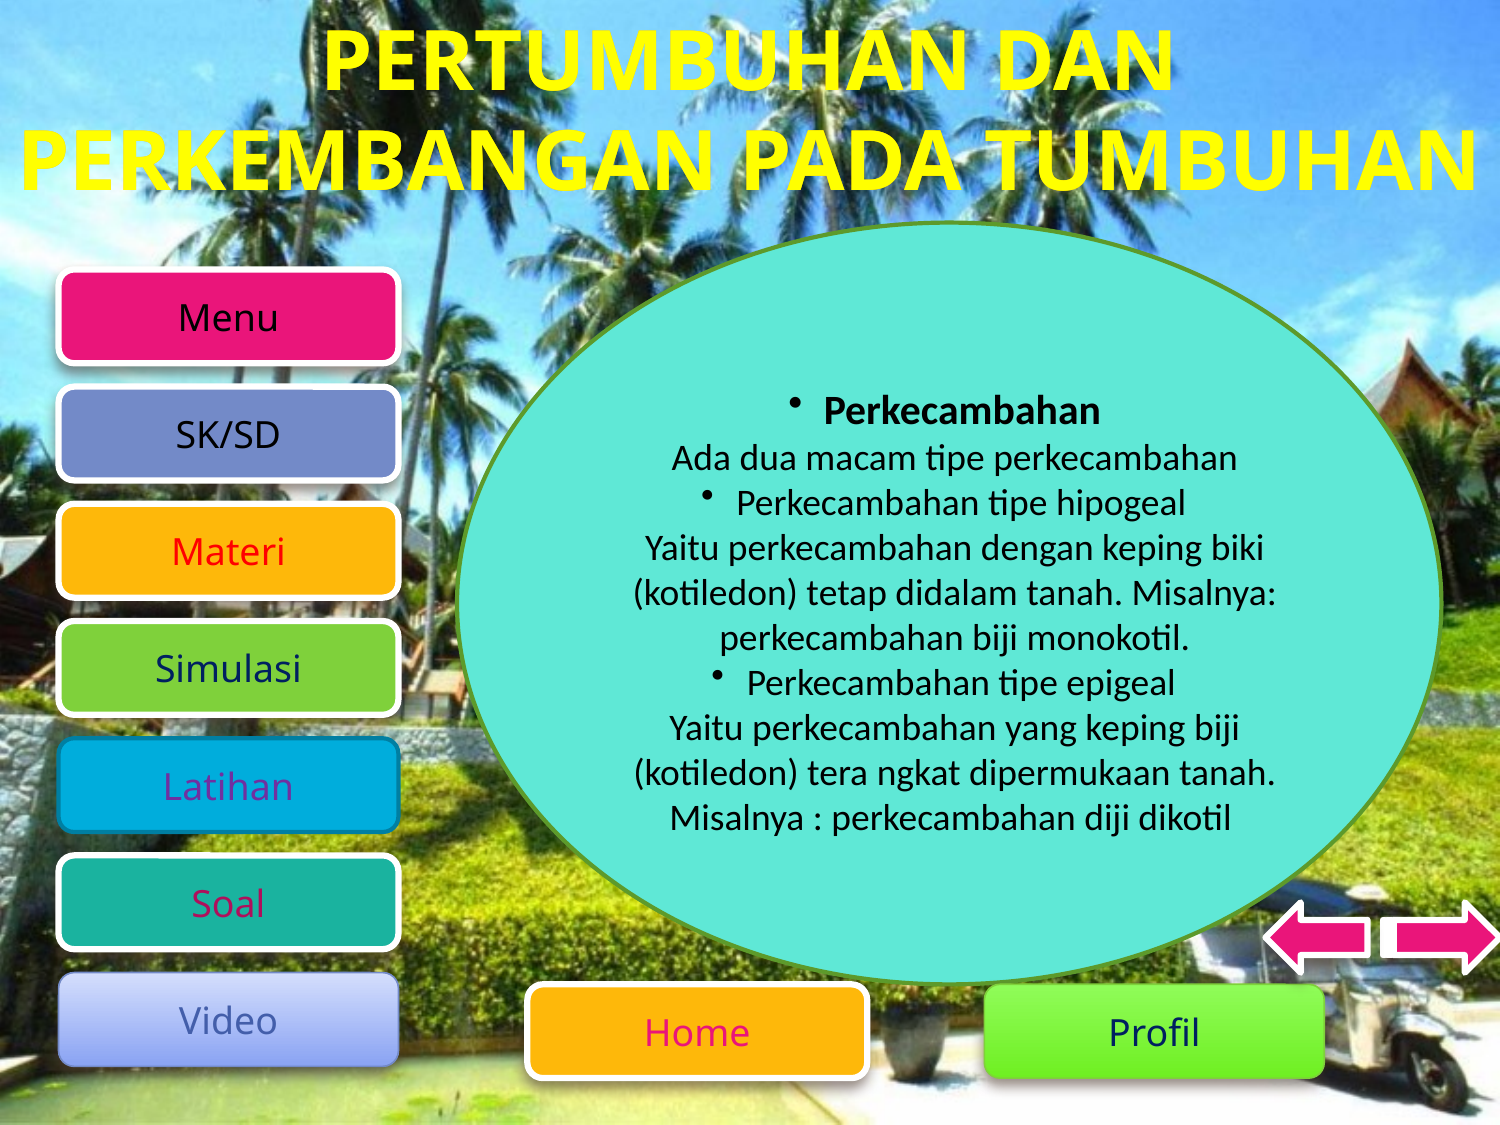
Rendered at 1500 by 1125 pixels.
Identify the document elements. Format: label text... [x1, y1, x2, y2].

text_box [1262, 899, 1371, 976]
text_box Perkecambahan Ada dua macam tipe perkecambahan Perkecambahan tipe hipogeal Yaitu perkecambahan dengan keping biki (kotiledon) tetap didalam tanah. Misalnya: perkecambahan biji monokotil. Perkecambahan tipe epigeal Yaitu perkecambahan yang keping biji (kotiledon) tera ngkat dipermukaan tanah. Misalnya : perkecambahan diji dikotil [574, 375, 1336, 845]
text_box [1380, 899, 1500, 976]
text_box PERTUMBUHAN DAN PERKEMBANGAN PADA TUMBUHAN [0, 0, 1500, 215]
picture [0, 215, 1500, 1125]
